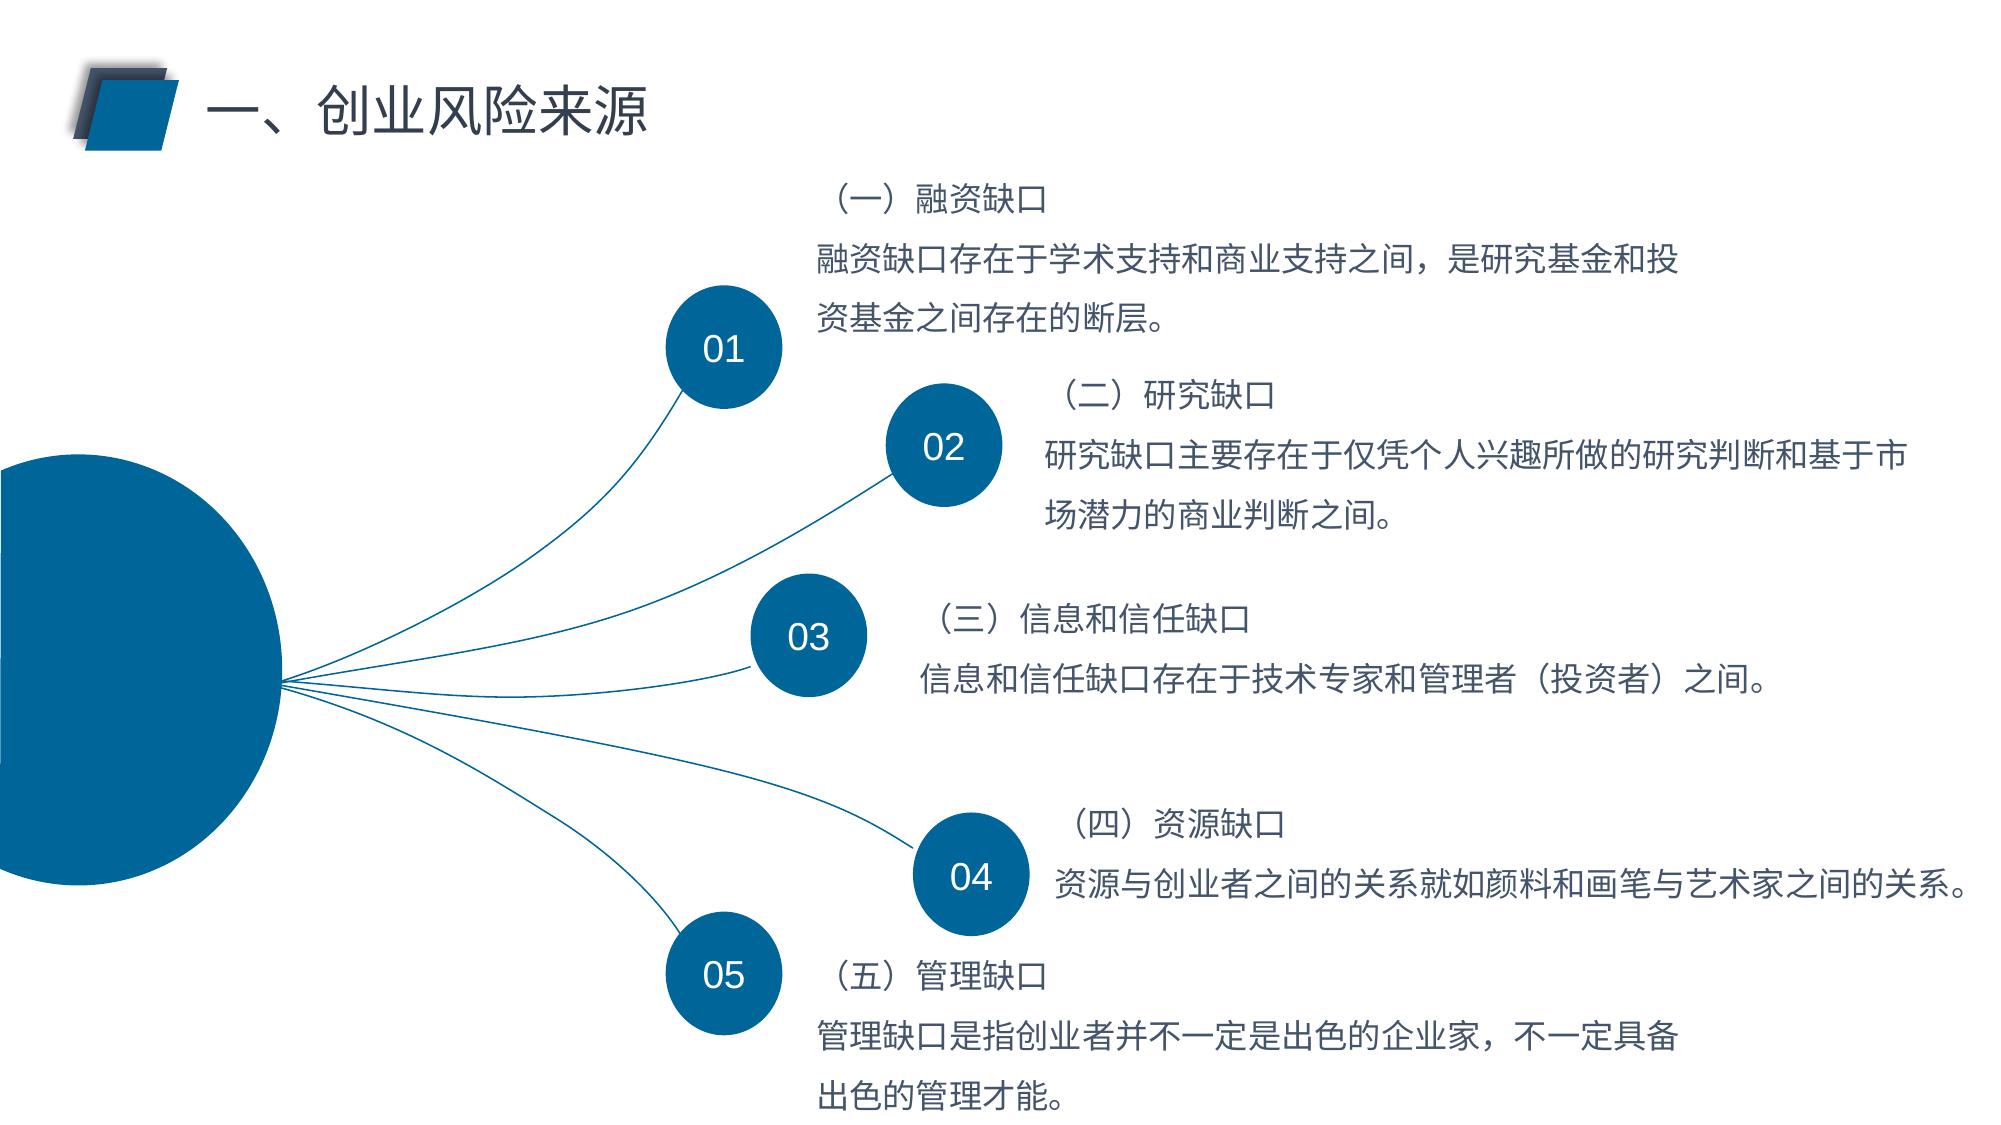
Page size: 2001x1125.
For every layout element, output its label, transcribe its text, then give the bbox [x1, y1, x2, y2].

text_box 一、创业风险来源 [190, 68, 913, 150]
text_box （一）融资缺口 融资缺口存在于学术支持和商业支持之间，是研究基金和投资基金之间存在的断层。 [801, 150, 1724, 345]
text_box （三）信息和信任缺口 信息和信任缺口存在于技术专家和管理者（投资者）之间。 [1030, 570, 1827, 706]
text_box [73, 68, 179, 151]
text_box （二）研究缺口 研究缺口主要存在于仅凭个人兴趣所做的研究判断和基于市场潜力的商业判断之间。 [1030, 347, 1952, 542]
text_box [0, 285, 1030, 1036]
text_box （四）资源缺口 资源与创业者之间的关系就如颜料和画笔与艺术家之间的关系。 [1039, 775, 2000, 911]
text_box （五）管理缺口 管理缺口是指创业者并不一定是出色的企业家，不一定具备出色的管理才能。 [801, 928, 1724, 1123]
